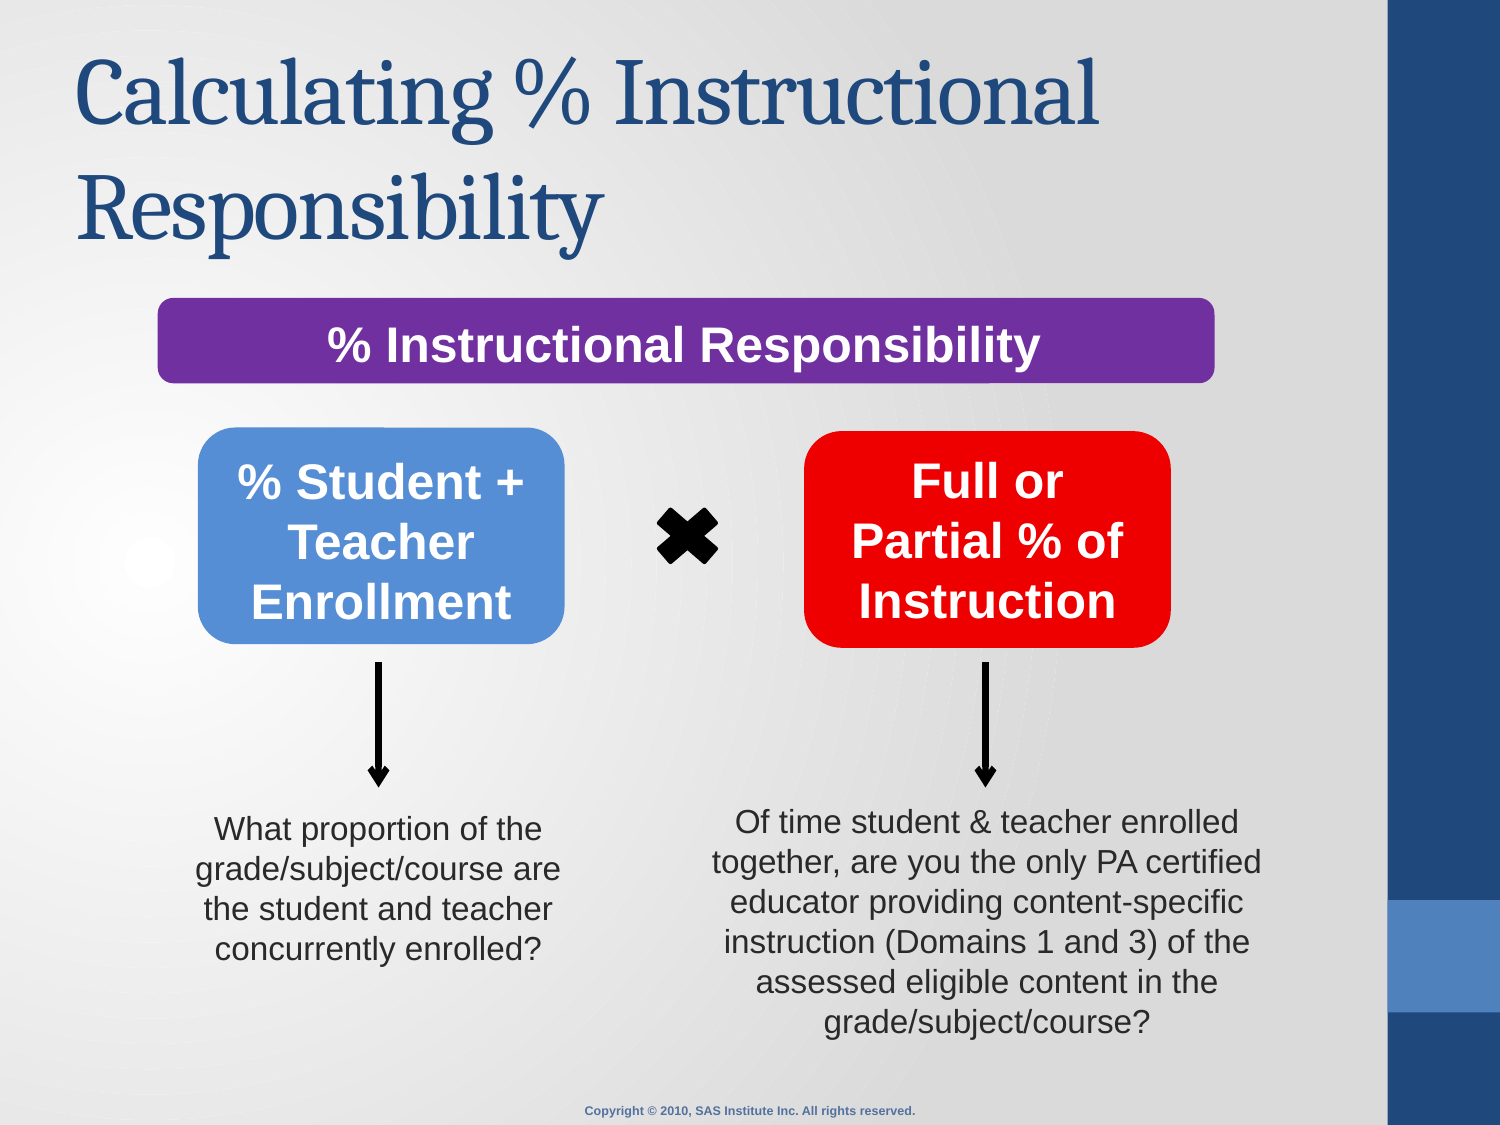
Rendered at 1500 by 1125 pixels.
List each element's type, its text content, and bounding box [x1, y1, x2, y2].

text_box Of time student & teacher enrolled together, are you the only PA certified educator providing content-specific instruction (Domains 1 and 3) of the assessed eligible content in the grade/subject/course? [687, 792, 1288, 1048]
text_box [656, 507, 719, 565]
title Calculating % Instructional Responsibility [60, 75, 1405, 213]
text_box What proportion of the grade/subject/course are the student and teacher concurrently enrolled? [159, 799, 598, 975]
text_box % Student + Teacher Enrollment [218, 441, 544, 637]
text_box [157, 297, 1215, 384]
text_box [804, 431, 1171, 648]
text_box [197, 427, 565, 645]
text_box Full or Partial % of Instruction [825, 441, 1150, 636]
text_box % Instructional Responsibility [271, 305, 1097, 381]
